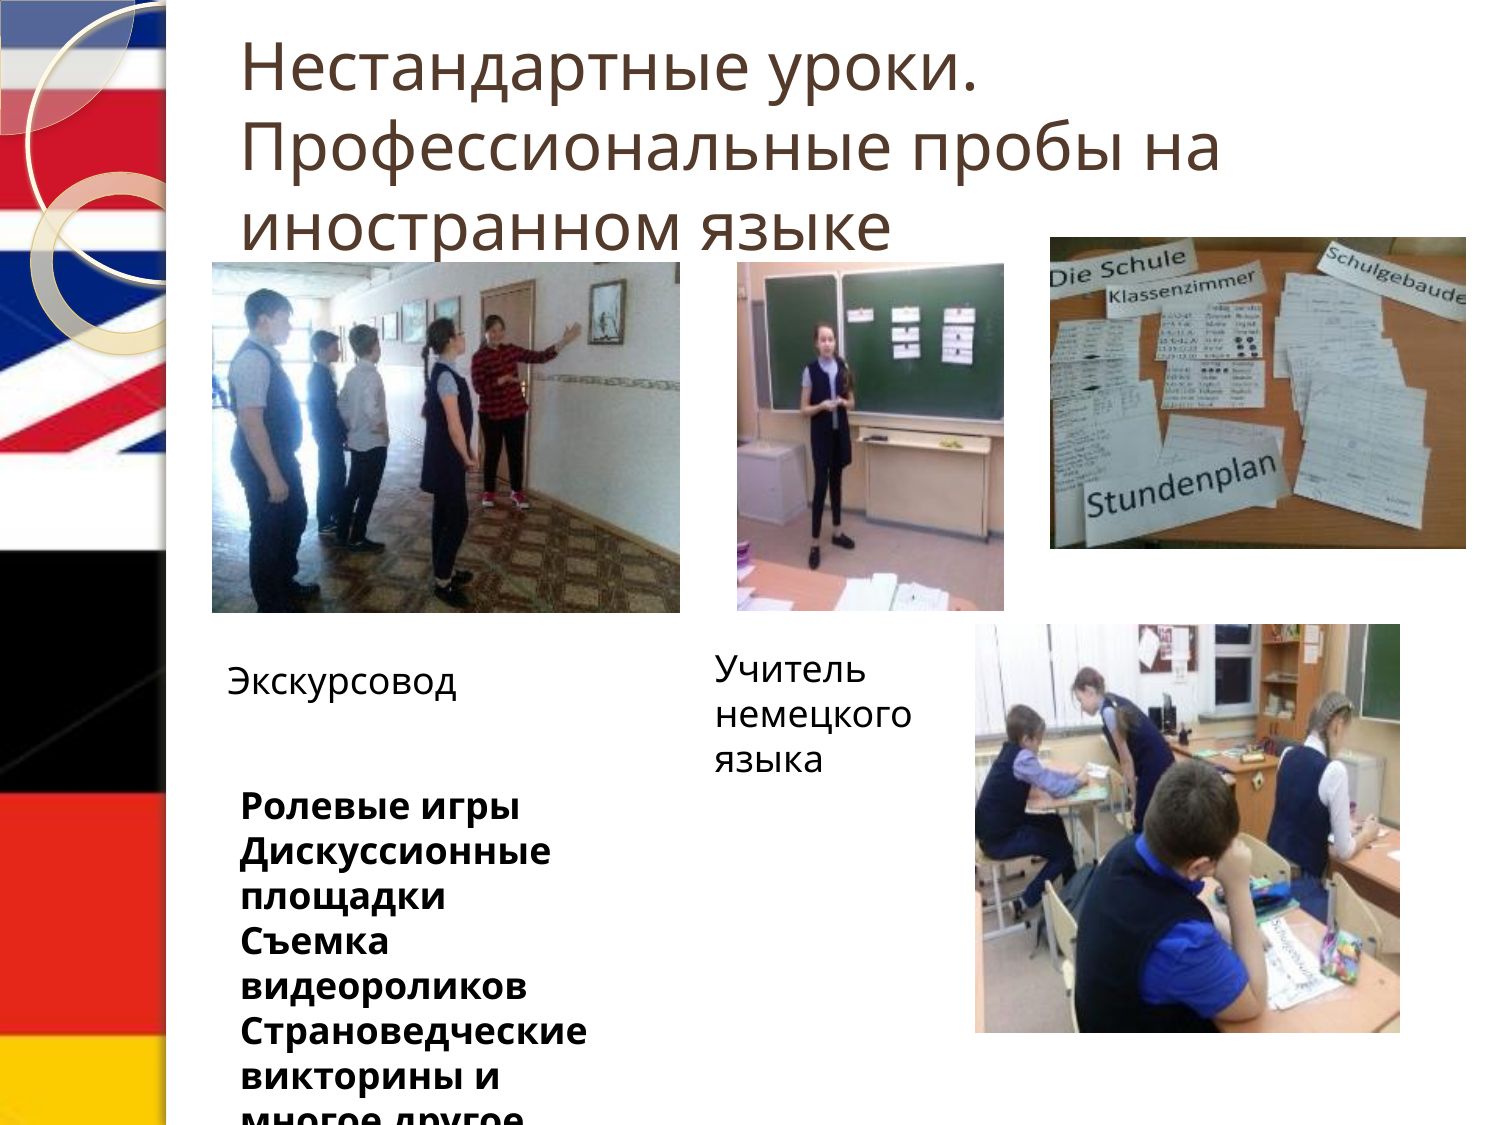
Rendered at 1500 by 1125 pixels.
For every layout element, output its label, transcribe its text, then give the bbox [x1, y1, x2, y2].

text_box Учитель немецкого языка [699, 637, 938, 788]
picture [53, 241, 159, 332]
picture [33, 13, 159, 207]
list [1049, 237, 1466, 549]
picture [62, 195, 159, 280]
picture [212, 262, 680, 613]
text_box Ролевые игры Дискуссионные площадки Съемка видеороликов Страноведческие викторины и многое другое [225, 774, 638, 1125]
text_box Экскурсовод [212, 649, 638, 710]
picture [737, 262, 1004, 612]
picture [136, 0, 162, 4]
picture [0, 134, 166, 1125]
picture [974, 624, 1401, 1034]
title Нестандартные уроки. Профессиональные пробы на иностранном языке [225, 50, 1455, 238]
